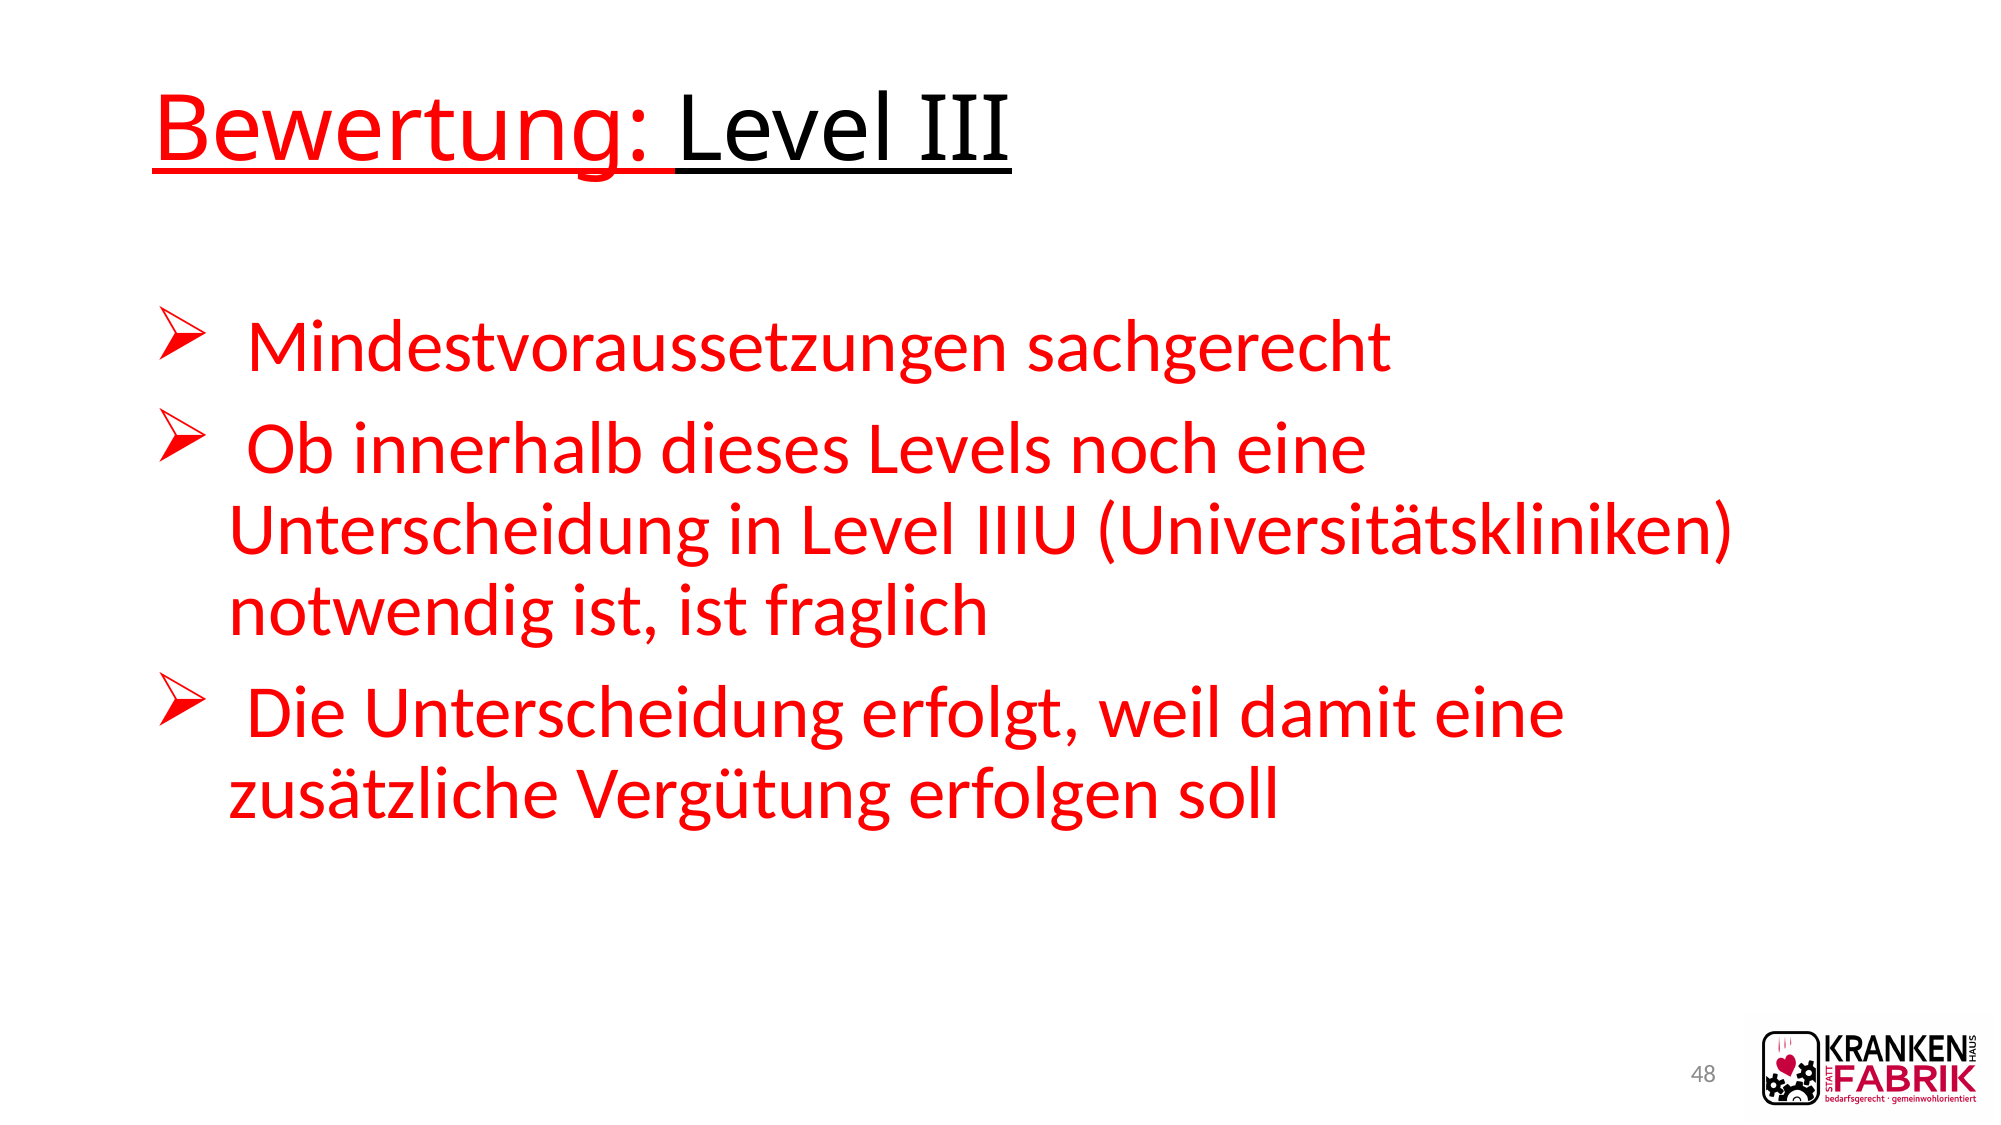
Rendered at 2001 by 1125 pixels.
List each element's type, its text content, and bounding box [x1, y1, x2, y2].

title Bewertung: Level III [137, 22, 1863, 240]
slide_number 48 [1281, 1042, 1731, 1103]
picture [1744, 1013, 1994, 1123]
list Mindestvoraussetzungen sachgerecht Ob innerhalb dieses Levels noch eine Unterscheidung in Level IIIU (Universitätskliniken) notwendig ist, ist fraglich Die Unterscheidung erfolgt, weil damit eine zusätzliche Vergütung erfolgen soll [137, 299, 1863, 1014]
